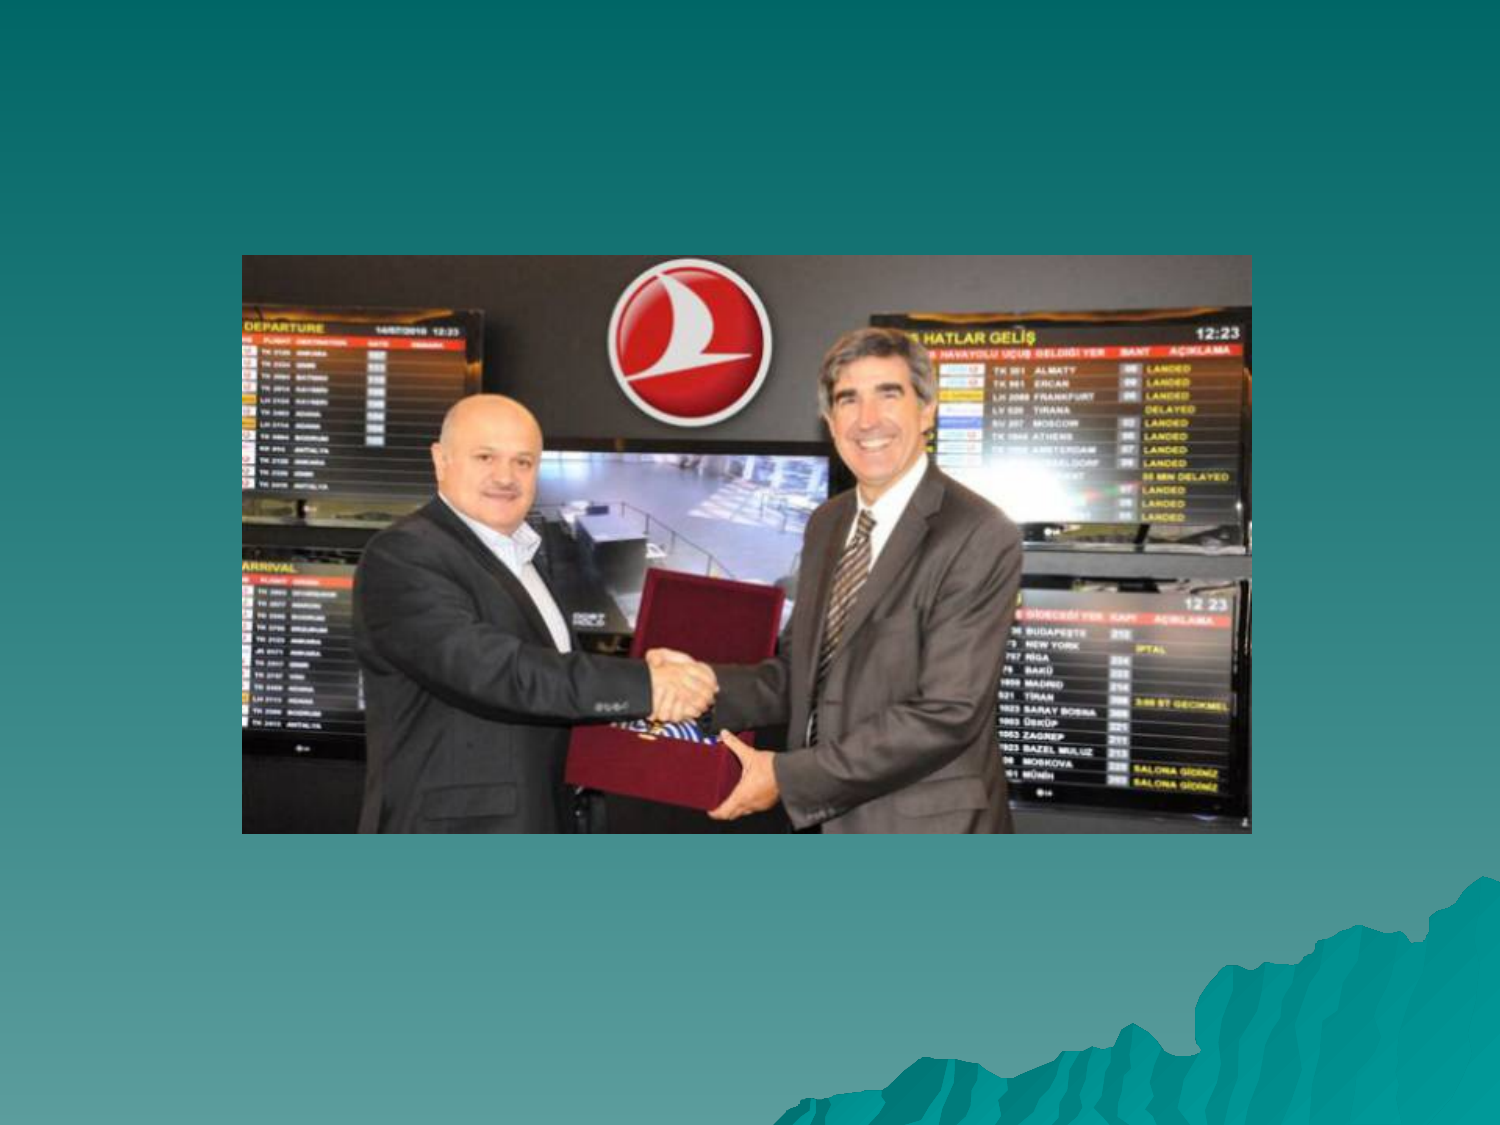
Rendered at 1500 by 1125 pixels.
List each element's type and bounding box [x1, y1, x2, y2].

picture [241, 255, 1252, 834]
